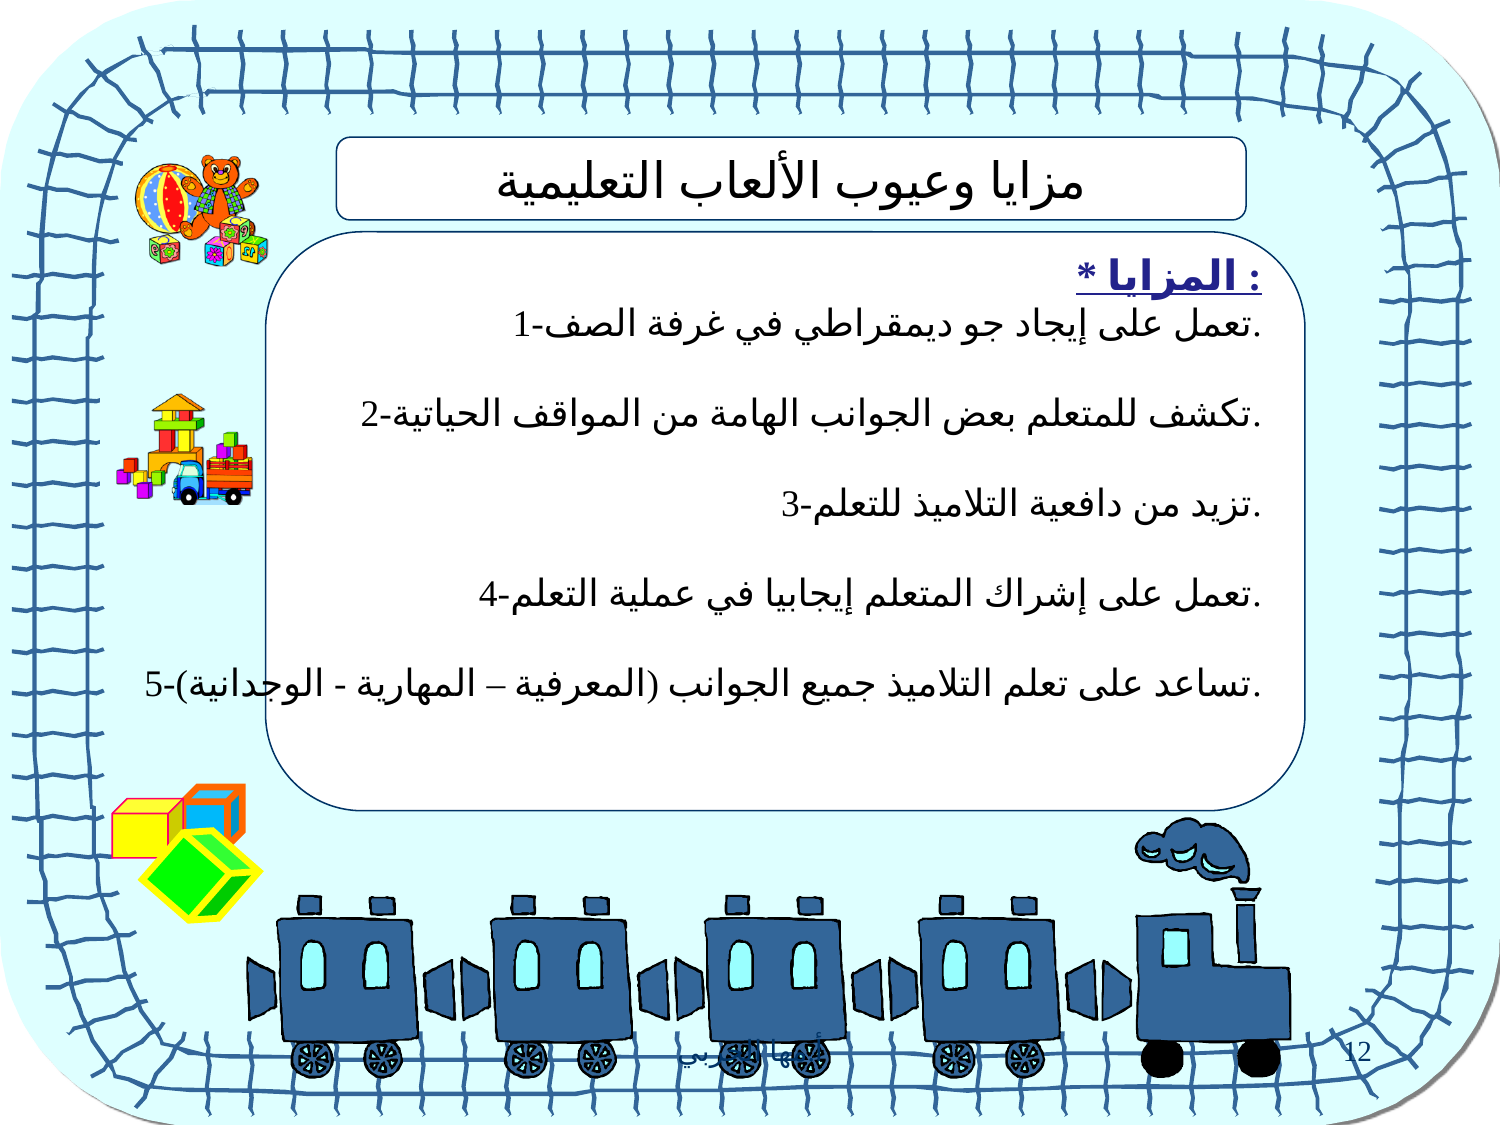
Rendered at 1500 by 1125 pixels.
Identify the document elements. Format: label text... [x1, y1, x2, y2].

picture [123, 148, 278, 279]
slide_number 12 [1074, 1024, 1388, 1101]
footer أ.مها الحربي [512, 1024, 988, 1101]
text_box [112, 798, 184, 858]
text_box [142, 830, 260, 921]
text_box مزايا وعيوب الألعاب التعليمية [336, 137, 1247, 220]
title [99, 382, 255, 505]
text_box [184, 786, 243, 845]
text_box * المزايا : 1-تعمل على إيجاد جو ديمقراطي في غرفة الصف. 2-تكشف للمتعلم بعض الجوانب الهامة من المواقف الحياتية. 3-تزيد من دافعية التلاميذ للتعلم. 4-تعمل على إشراك المتعلم إيجابيا في عملية التعلم. 5-تساعد على تعلم التلاميذ جميع الجوانب (المعرفية – المهارية - الوجدانية). [265, 231, 1305, 811]
